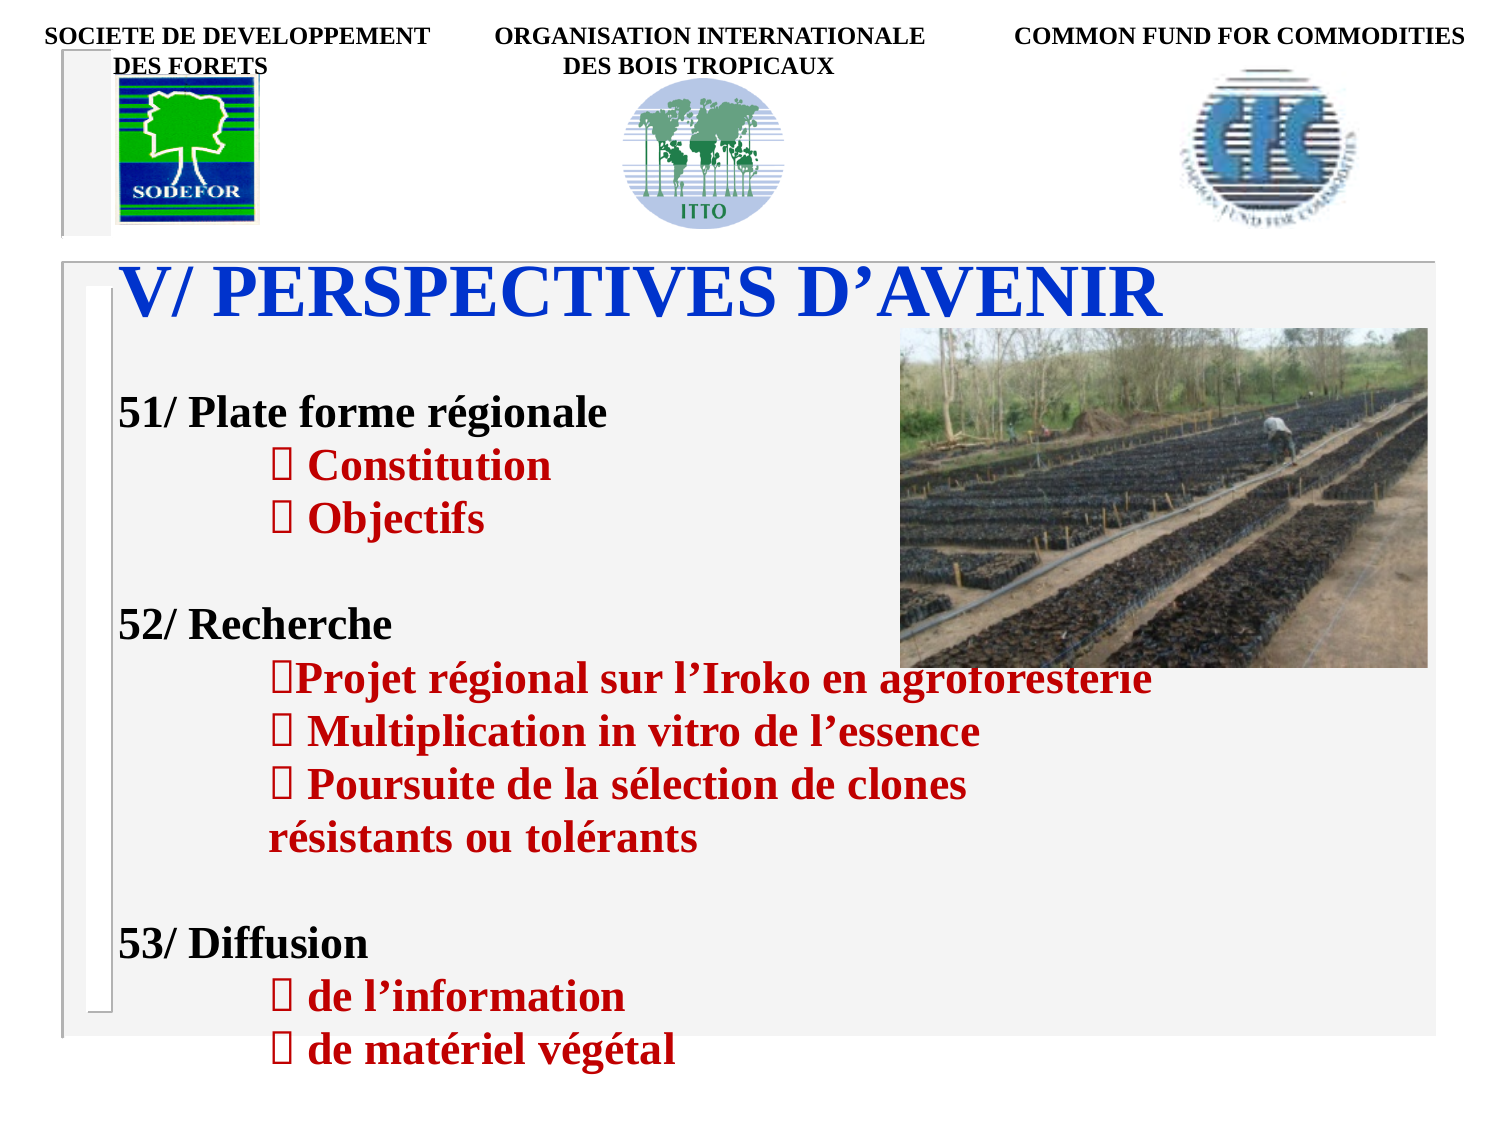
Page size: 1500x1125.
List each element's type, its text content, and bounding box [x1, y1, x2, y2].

picture [621, 77, 785, 229]
picture [899, 327, 1428, 669]
picture [115, 74, 260, 226]
text_box SOCIETE DE DEVELOPPEMENT ORGANISATION INTERNATIONALE COMMON FUND FOR COMMODITIES DES FORETS DES BOIS TROPICAUX [29, 12, 1489, 87]
list V/ Perspectives d’avenir 51/ Plate forme régionale  Constitution  Objectifs 52/ Recherche Projet régional sur l’Iroko en agroforesterie  Multiplication in vitro de l’essence  Poursuite de la sélection de clones résistants ou tolérants 53/ Diffusion  de l’information  de matériel végétal [46, 250, 1457, 1086]
picture [1171, 65, 1360, 229]
